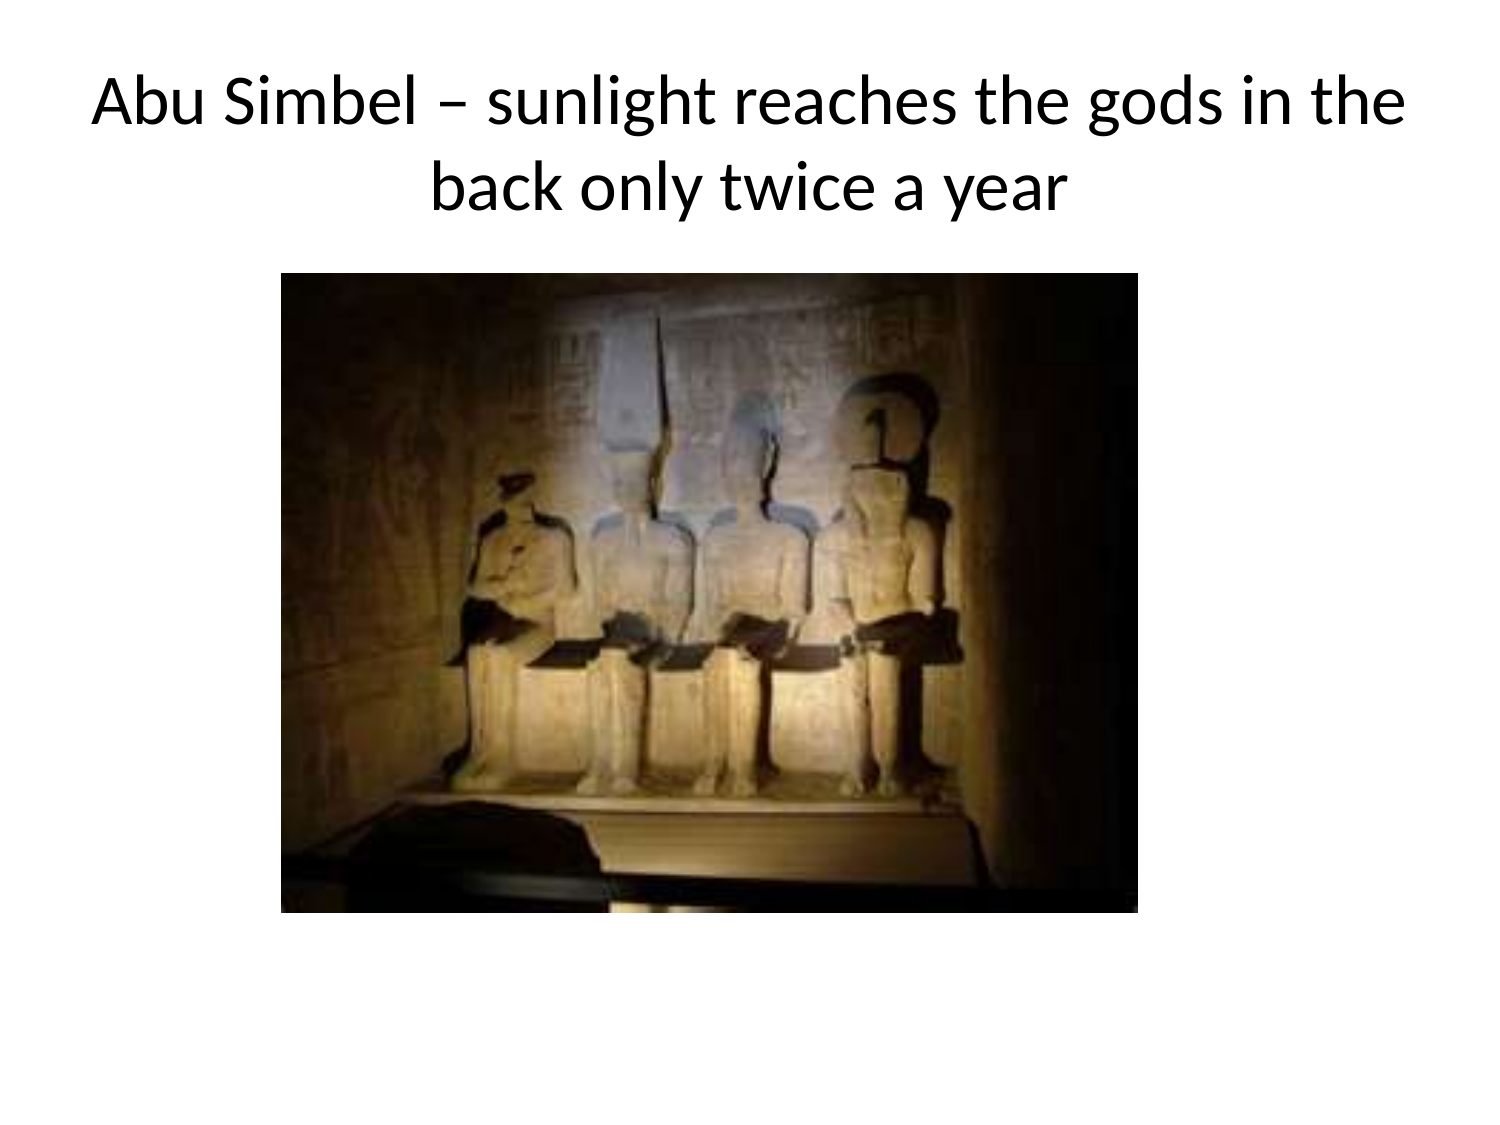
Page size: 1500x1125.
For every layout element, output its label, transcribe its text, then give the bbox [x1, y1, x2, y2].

title Abu Simbel – sunlight reaches the gods in the back only twice a year [75, 45, 1425, 233]
picture [281, 272, 1138, 913]
